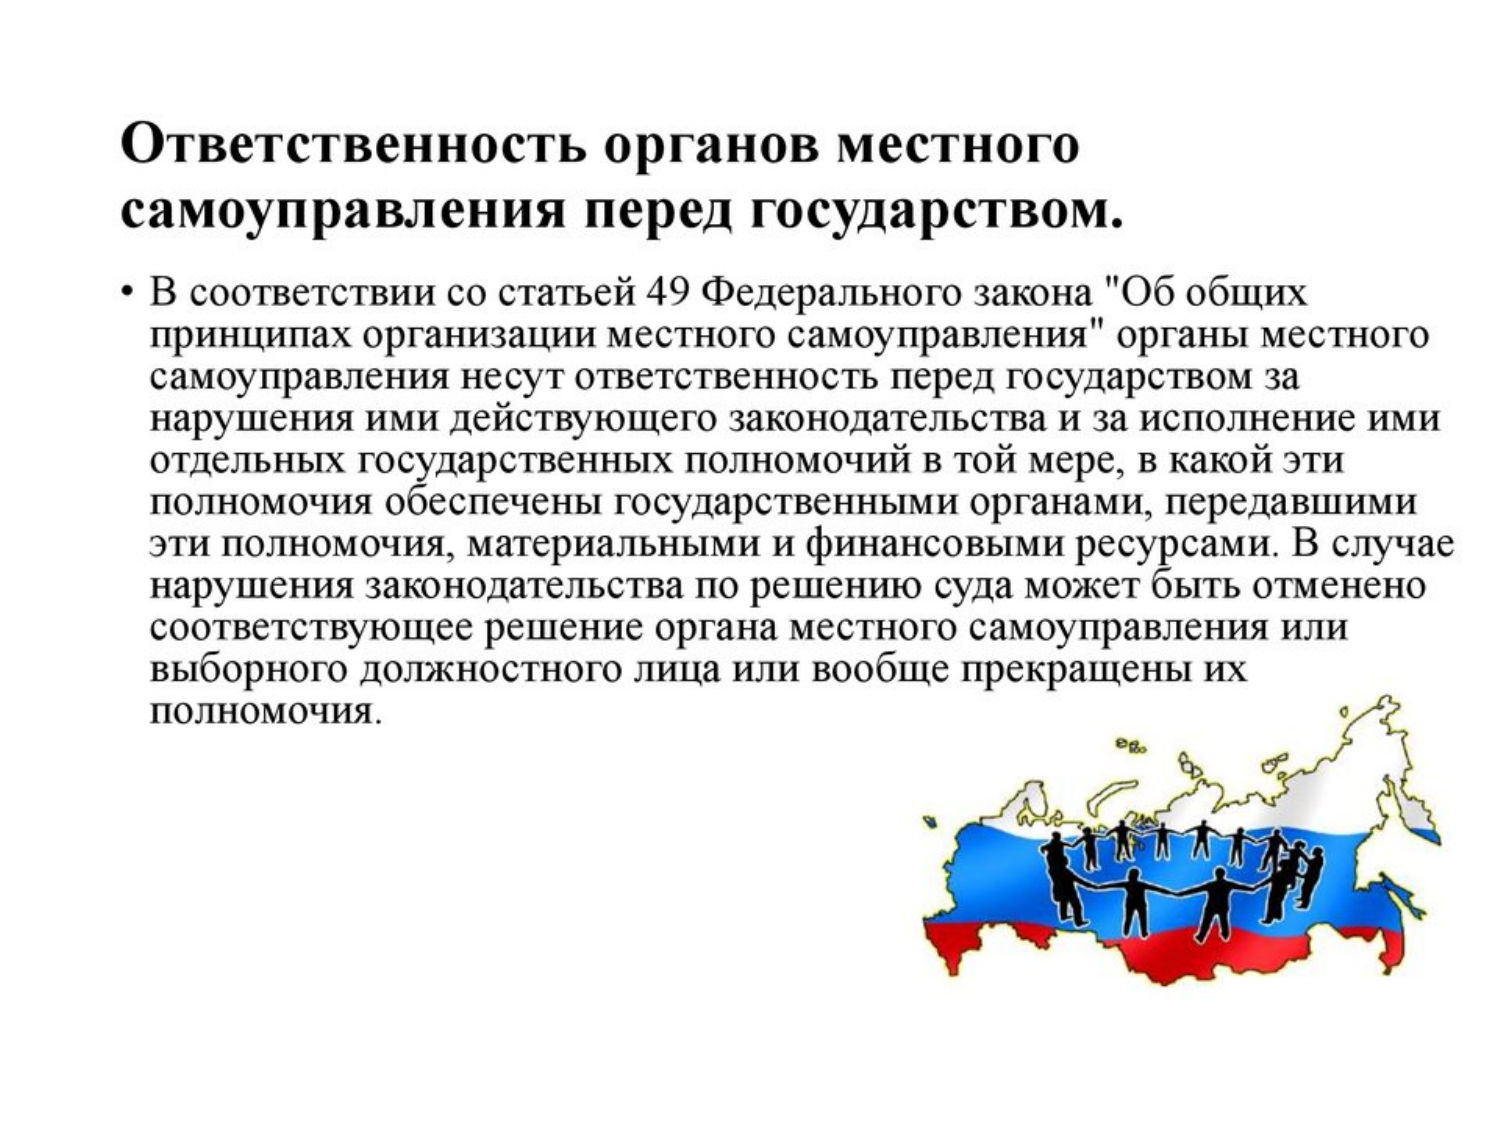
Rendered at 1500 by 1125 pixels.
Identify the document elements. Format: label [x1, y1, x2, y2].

picture [0, 101, 1500, 999]
